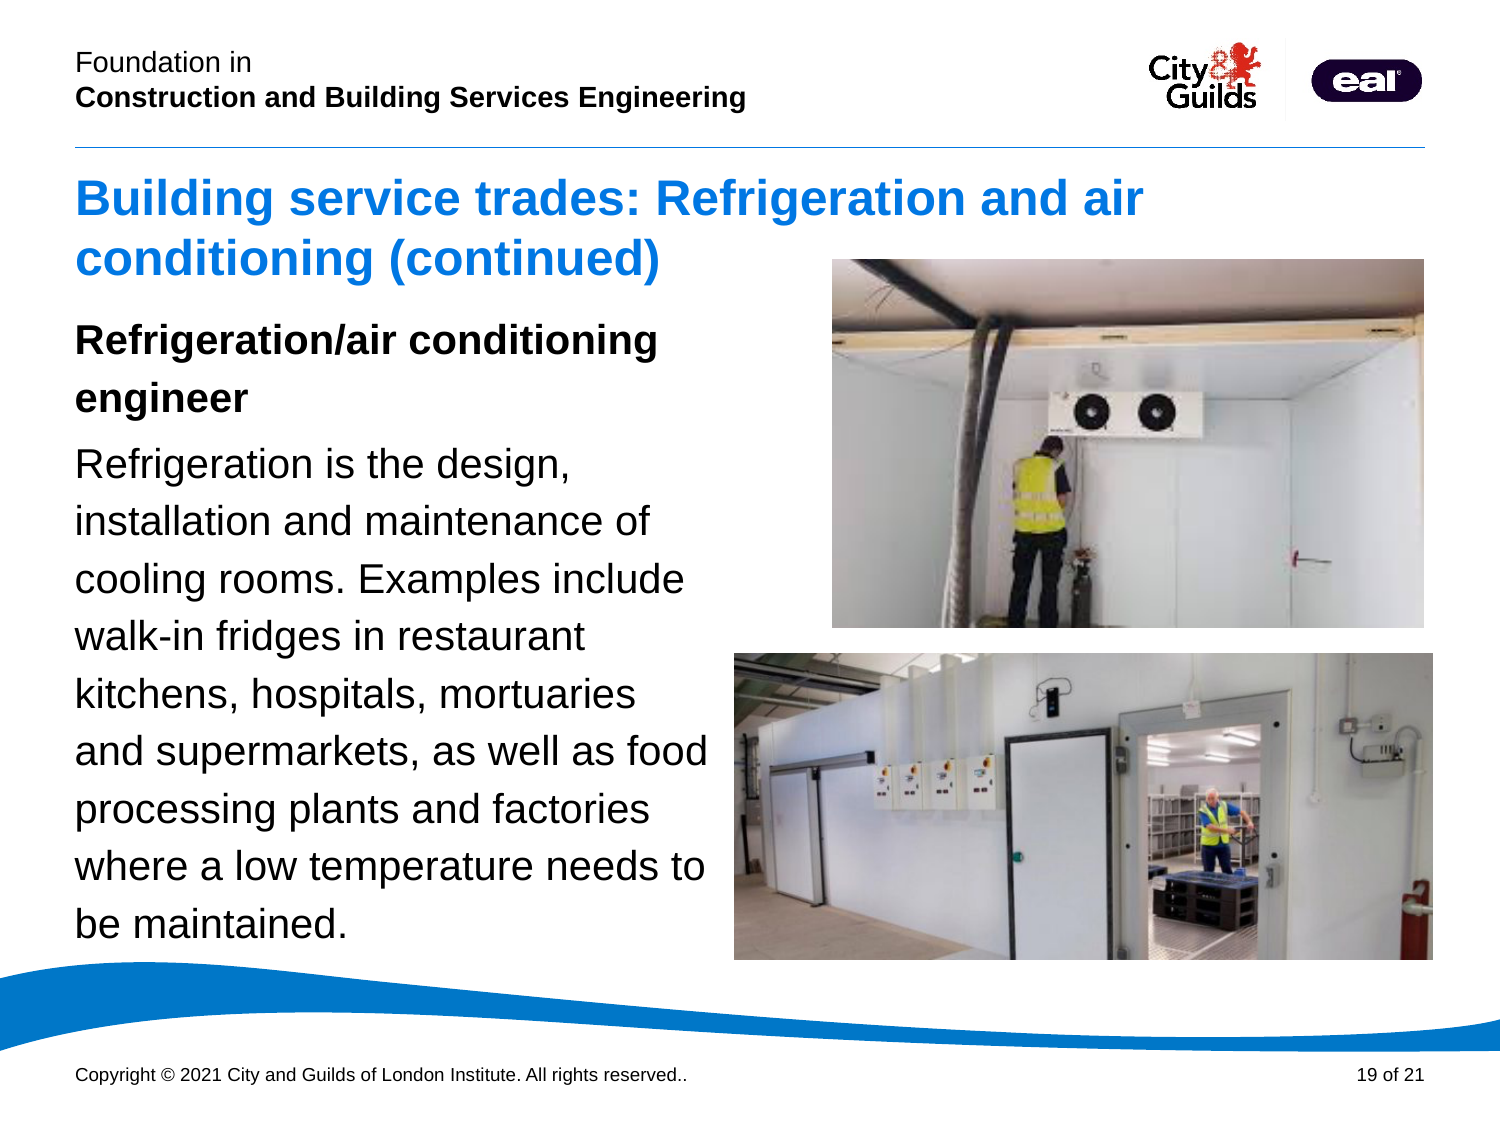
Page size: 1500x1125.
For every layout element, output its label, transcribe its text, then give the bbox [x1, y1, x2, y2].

picture [831, 258, 1425, 628]
picture [1149, 38, 1422, 121]
picture [734, 653, 1434, 960]
list Refrigeration/air conditioning engineer Refrigeration is the design, installation and maintenance of cooling rooms. Examples include walk-in fridges in restaurant kitchens, hospitals, mortuaries and supermarkets, as well as food processing plants and factories where a low temperature needs to be maintained. [74, 305, 715, 1003]
title Building service trades: Refrigeration and air conditioning (continued) [74, 165, 1426, 229]
